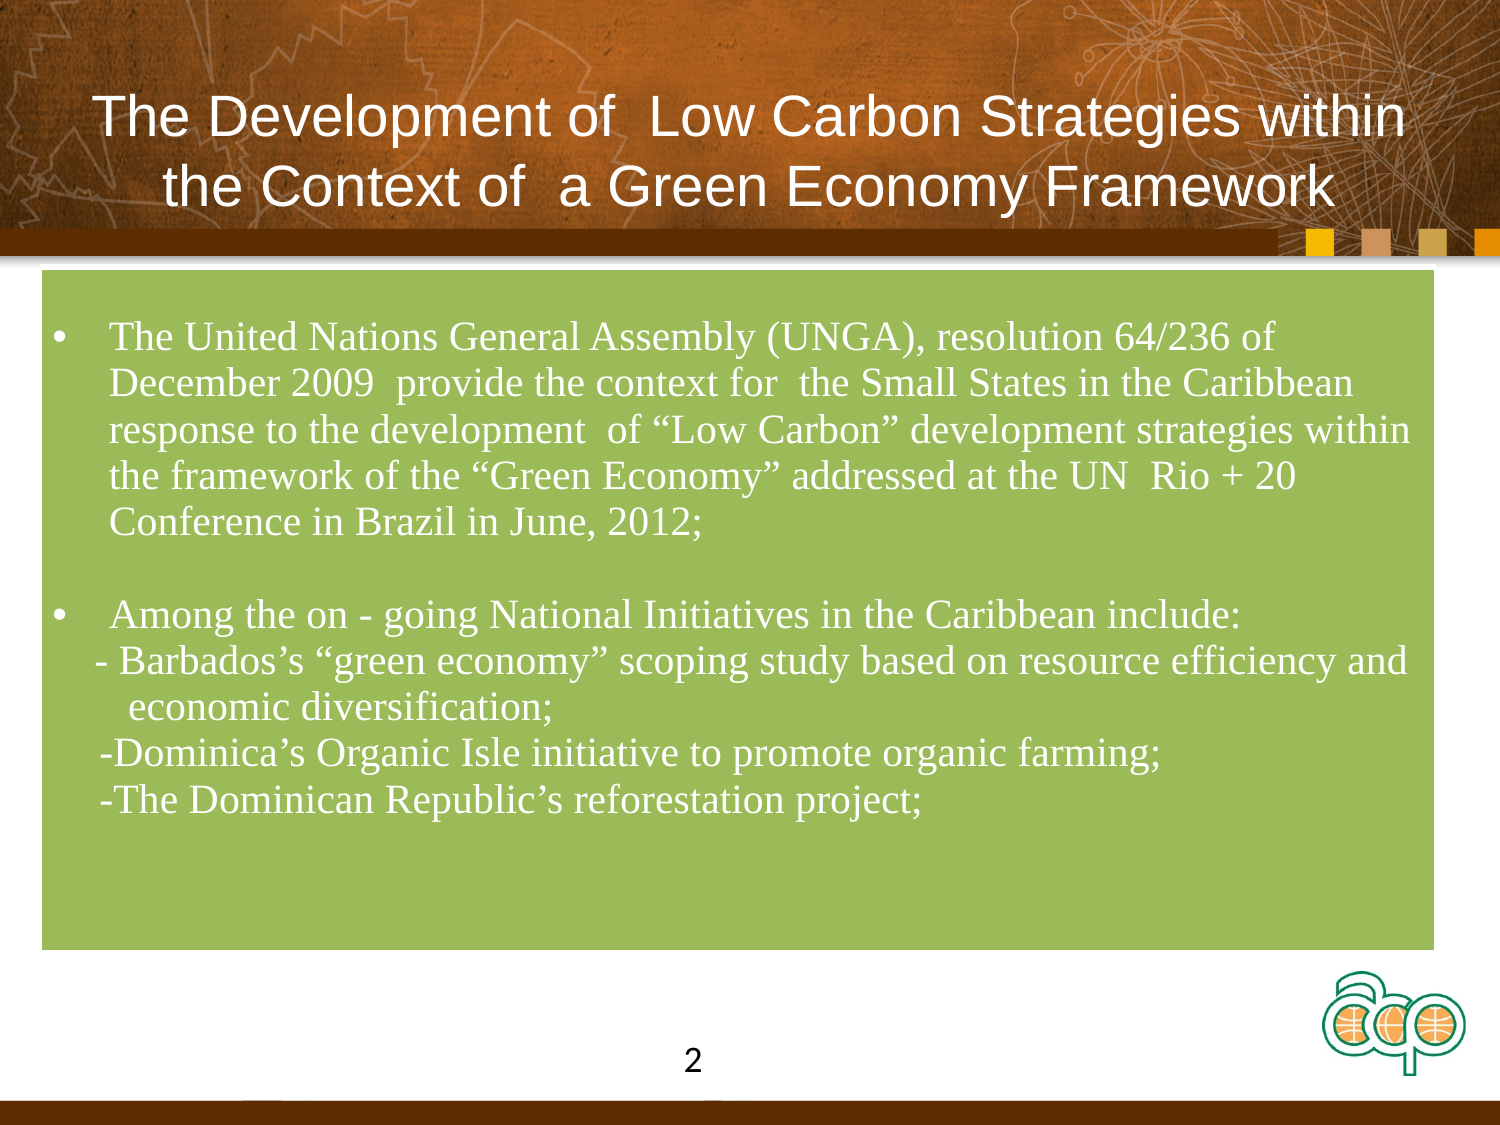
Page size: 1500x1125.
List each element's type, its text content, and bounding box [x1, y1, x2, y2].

slide_number 2 [518, 1027, 869, 1071]
title The Development of Low Carbon Strategies within the Context of a Green Economy Framework [74, 62, 1426, 234]
picture [0, 0, 1500, 1125]
table_header The United Nations General Assembly (UNGA), resolution 64/236 of December 2009 provide the context for the Small States in the Caribbean response to the development of “Low Carbon” development strategies within the framework of the “Green Economy” addressed at the UN Rio + 20 Conference in Brazil in June, 2012; Among the on - going National Initiatives in the Caribbean include: - Barbados’s “green economy” scoping study based on resource efficiency and economic diversification; -Dominica’s Organic Isle initiative to promote organic farming; -The Dominican Republic’s reforestation project; [42, 270, 1434, 950]
